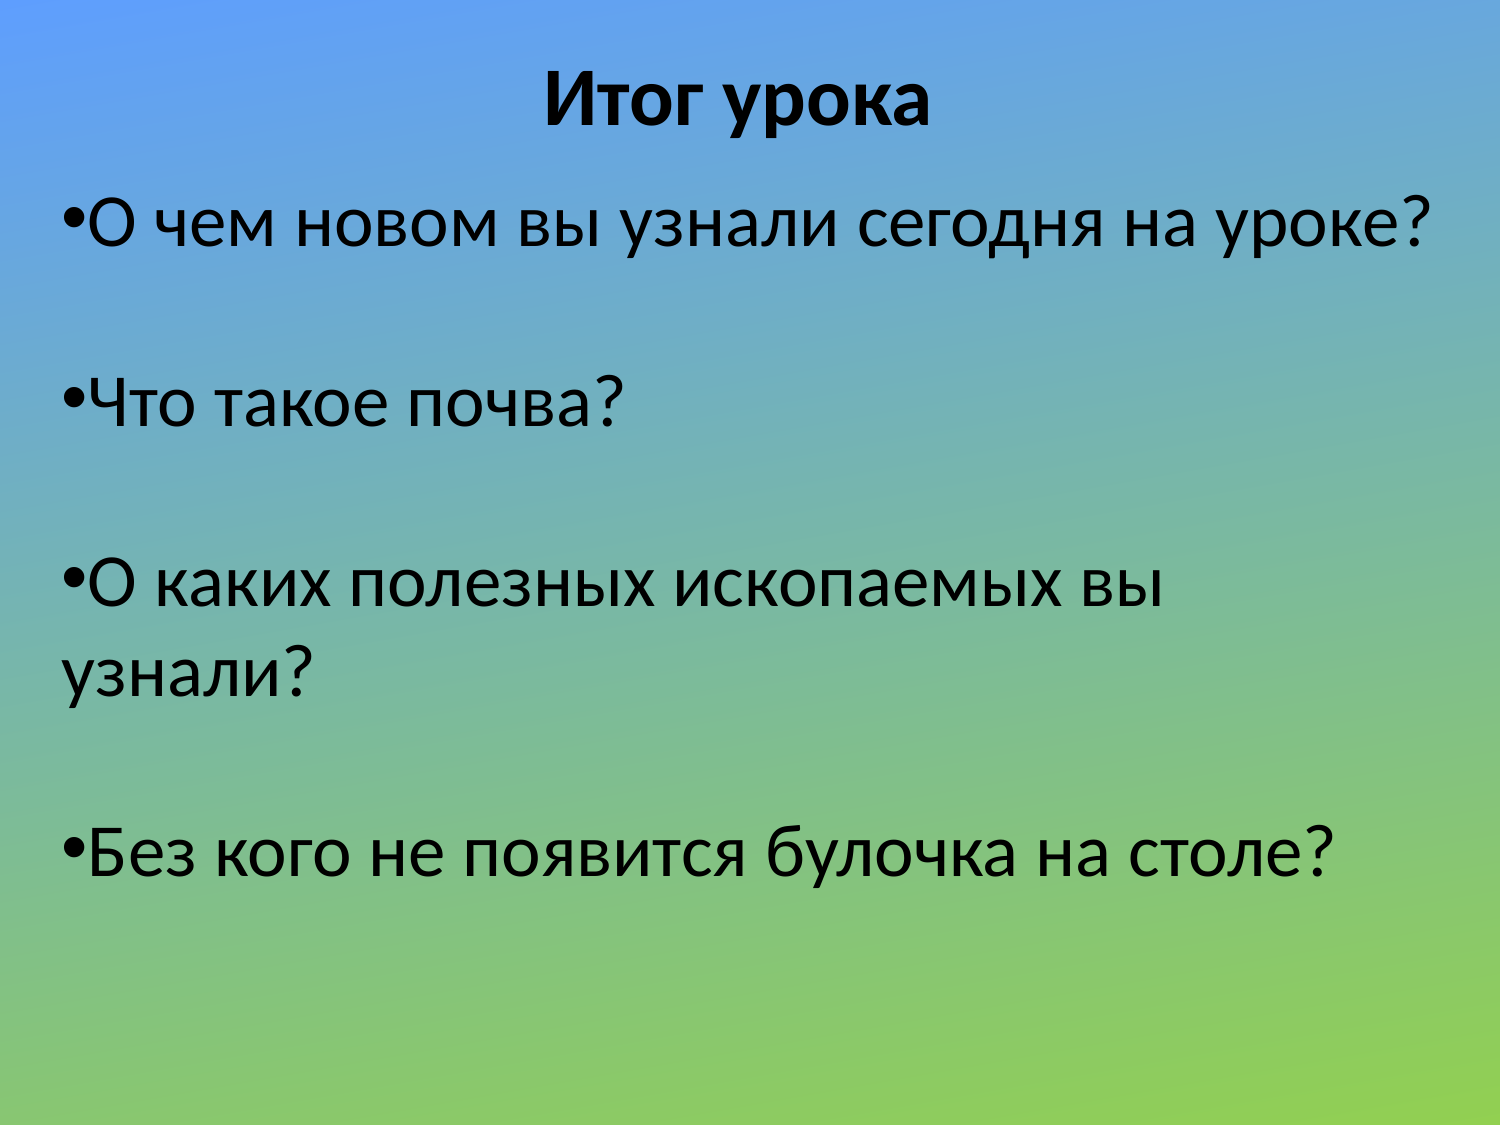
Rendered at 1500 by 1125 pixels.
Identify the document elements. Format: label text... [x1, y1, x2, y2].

text_box Итог урока [304, 35, 1172, 163]
text_box О чем новом вы узнали сегодня на уроке? Что такое почва? О каких полезных ископаемых вы узнали? Без кого не появится булочка на столе? [46, 163, 1454, 944]
